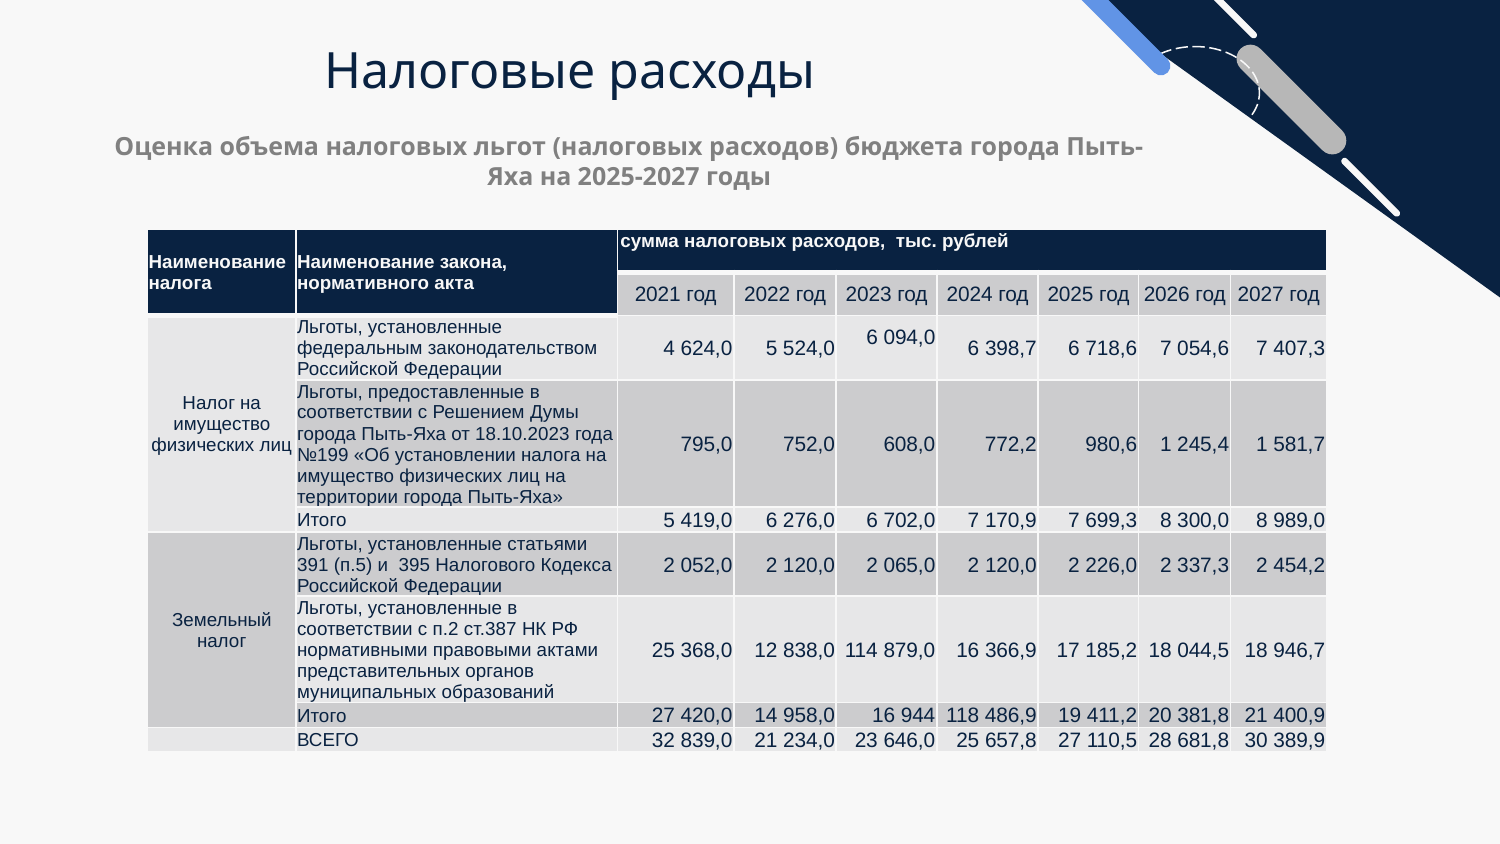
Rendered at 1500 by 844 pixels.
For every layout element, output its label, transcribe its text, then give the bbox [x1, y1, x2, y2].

table_cell 5 524,0 [735, 316, 835, 379]
table_cell 2024 год [938, 275, 1037, 315]
table_cell 114 879,0 [837, 597, 936, 702]
table_cell 980,6 [1039, 381, 1138, 506]
table_cell 21 234,0 [735, 728, 835, 751]
table_cell 17 185,2 [1039, 597, 1138, 702]
table_cell 8 300,0 [1139, 508, 1230, 531]
table_cell Льготы, установленные статьями 391 (п.5) и 395 Налогового Кодекса Российской Федерации [297, 533, 617, 595]
table_cell 2022 год [735, 275, 835, 315]
table_cell 6 276,0 [735, 508, 835, 531]
table_cell Льготы, установленные федеральным законодательством Российской Федерации [297, 318, 617, 379]
text_box Налоговые расходы [92, 21, 1047, 119]
table_cell 795,0 [618, 381, 733, 506]
table_cell 2021 год [618, 275, 733, 315]
table_cell 7 054,6 [1139, 316, 1230, 379]
table_cell 2 120,0 [938, 533, 1037, 595]
table_cell 2 226,0 [1039, 533, 1138, 595]
table_cell 25 368,0 [618, 597, 733, 702]
table_cell 118 486,9 [938, 703, 1037, 727]
table_cell 28 681,8 [1139, 728, 1230, 751]
table_cell 19 411,2 [1039, 703, 1138, 727]
table_cell 23 646,0 [837, 728, 936, 751]
table_cell 2 120,0 [735, 533, 835, 595]
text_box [1056, 0, 1500, 298]
table_cell 1 245,4 [1139, 381, 1230, 506]
table_cell 16 366,9 [938, 597, 1037, 702]
table_header Наименование закона, нормативного акта [297, 230, 617, 313]
table_cell 608,0 [837, 381, 936, 506]
title Оценка объема налоговых льгот (налоговых расходов) бюджета города Пыть-Яха на 2025-2027 годы [77, 114, 1051, 201]
table_cell 1 581,7 [1231, 381, 1326, 506]
table_cell 14 958,0 [735, 703, 835, 727]
table_cell Земельный налог [148, 533, 295, 727]
table_cell Льготы, предоставленные в соответствии с Решением Думы города Пыть-Яха от 18.10.2023 года №199 «Об установлении налога на имущество физических лиц на территории города Пыть-Яха» [297, 381, 617, 506]
table_cell 7 170,9 [938, 508, 1037, 531]
table_cell 5 419,0 [618, 508, 733, 531]
table_cell 21 400,9 [1231, 703, 1326, 727]
table_cell 32 839,0 [618, 728, 733, 751]
table_cell 2 337,3 [1139, 533, 1230, 595]
table_cell 6 094,0 [837, 316, 936, 379]
table_cell 18 044,5 [1139, 597, 1230, 702]
table_cell ВСЕГО [297, 728, 617, 751]
table_cell 25 657,8 [938, 728, 1037, 751]
table_cell Итого [297, 508, 617, 531]
table_cell 27 110,5 [1039, 728, 1138, 751]
table_cell Льготы, установленные в соответствии с п.2 ст.387 НК РФ нормативными правовыми актами представительных органов муниципальных образований [297, 597, 617, 702]
table_cell 6 718,6 [1039, 316, 1138, 379]
table_cell 8 989,0 [1231, 508, 1326, 531]
table_cell 2026 год [1139, 307, 1230, 315]
table_cell 2027 год [1231, 307, 1326, 315]
table_cell 7 699,3 [1039, 508, 1138, 531]
table_cell [148, 728, 295, 751]
table_cell 2 454,2 [1231, 533, 1326, 595]
table_cell 6 702,0 [837, 508, 936, 531]
table_cell Итого [297, 703, 617, 727]
table_cell Налог на имущество физических лиц [148, 318, 295, 531]
table_cell 2 052,0 [618, 533, 733, 595]
table_cell 2023 год [837, 275, 936, 315]
table_cell 30 389,9 [1231, 728, 1326, 751]
table_cell 12 838,0 [735, 597, 835, 702]
table_cell 772,2 [938, 381, 1037, 506]
table_cell 6 398,7 [938, 316, 1037, 379]
table_cell 7 407,3 [1231, 316, 1326, 379]
table_cell 2 065,0 [837, 533, 936, 595]
table_cell 16 944 [837, 703, 936, 727]
table_cell 20 381,8 [1139, 703, 1230, 727]
table_header сумма налоговых расходов, тыс. рублей [618, 230, 1051, 270]
table_header Наименование налога [148, 230, 295, 313]
table_cell 18 946,7 [1231, 597, 1326, 702]
table_cell 27 420,0 [618, 703, 733, 727]
table_cell 4 624,0 [618, 316, 733, 379]
table_cell 752,0 [735, 381, 835, 506]
table_cell 2025 год [1039, 275, 1138, 315]
